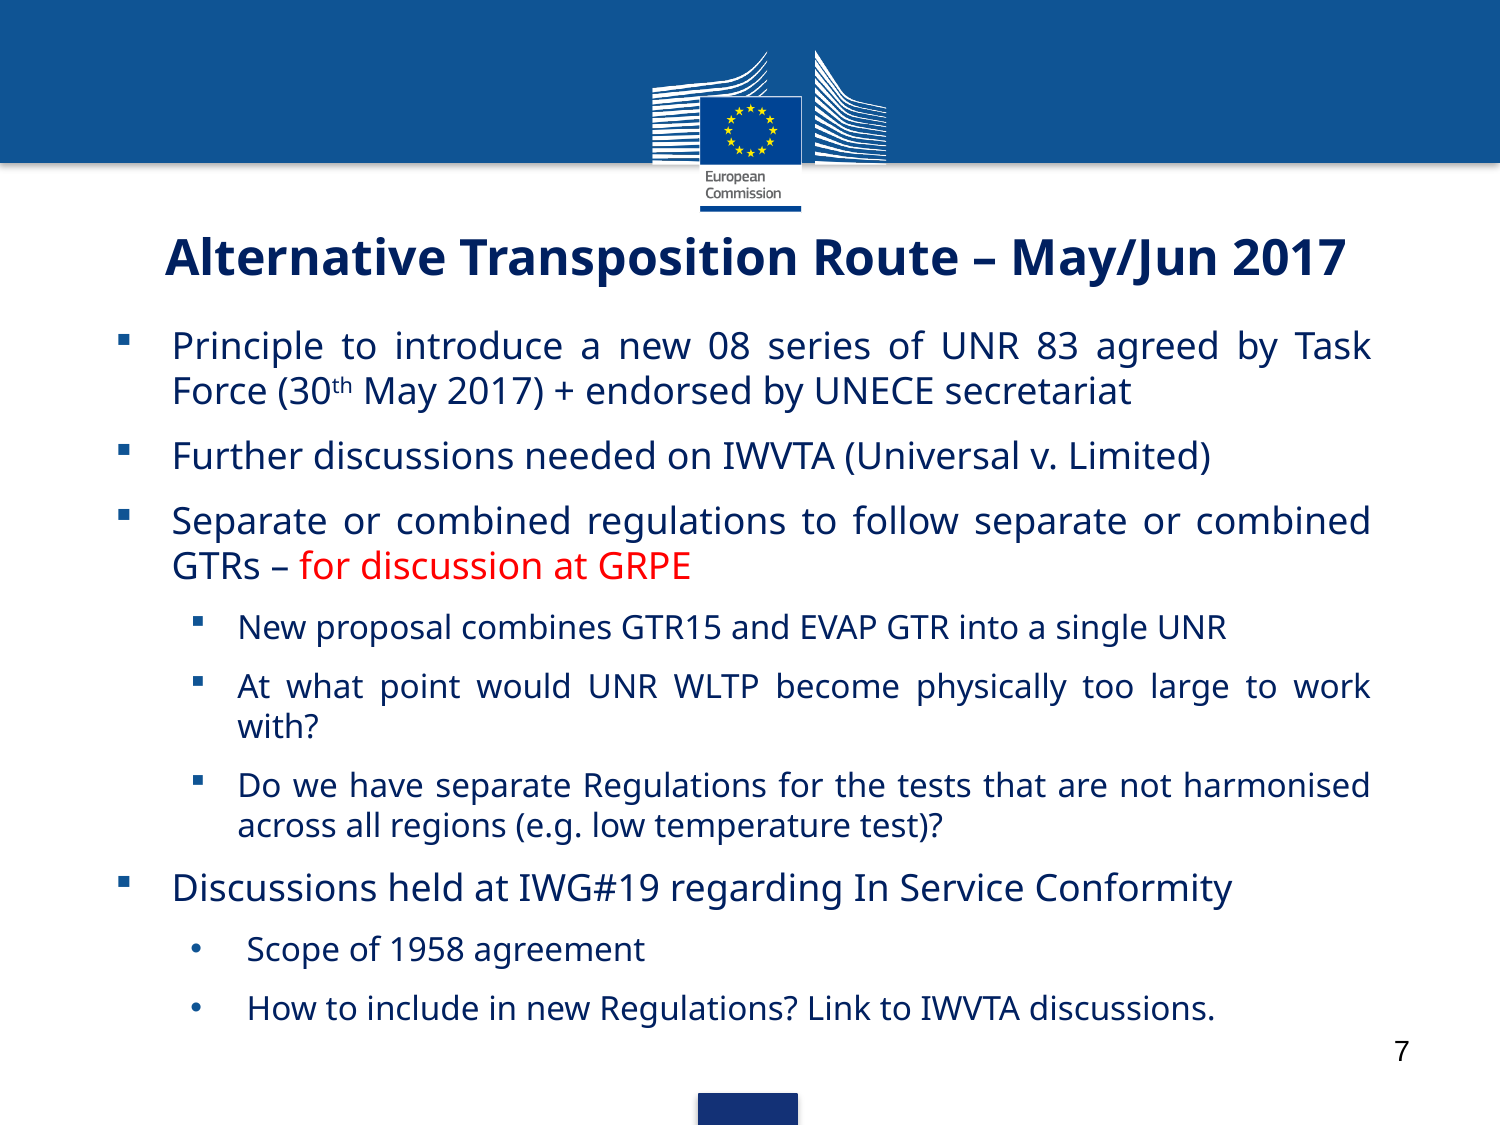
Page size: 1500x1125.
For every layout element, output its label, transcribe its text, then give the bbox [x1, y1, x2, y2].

title Alternative Transposition Route – May/Jun 2017 [41, 208, 1471, 303]
list Principle to introduce a new 08 series of UNR 83 agreed by Task Force (30th May 2017) + endorsed by UNECE secretariat Further discussions needed on IWVTA (Universal v. Limited) Separate or combined regulations to follow separate or combined GTRs – for discussion at GRPE New proposal combines GTR15 and EVAP GTR into a single UNR At what point would UNR WLTP become physically too large to work with? Do we have separate Regulations for the tests that are not harmonised across all regions (e.g. low temperature test)? Discussions held at IWG#19 regarding In Service Conformity Scope of 1958 agreement How to include in new Regulations? Link to IWVTA discussions. [100, 314, 1388, 1047]
slide_number 7 [1074, 1024, 1426, 1103]
